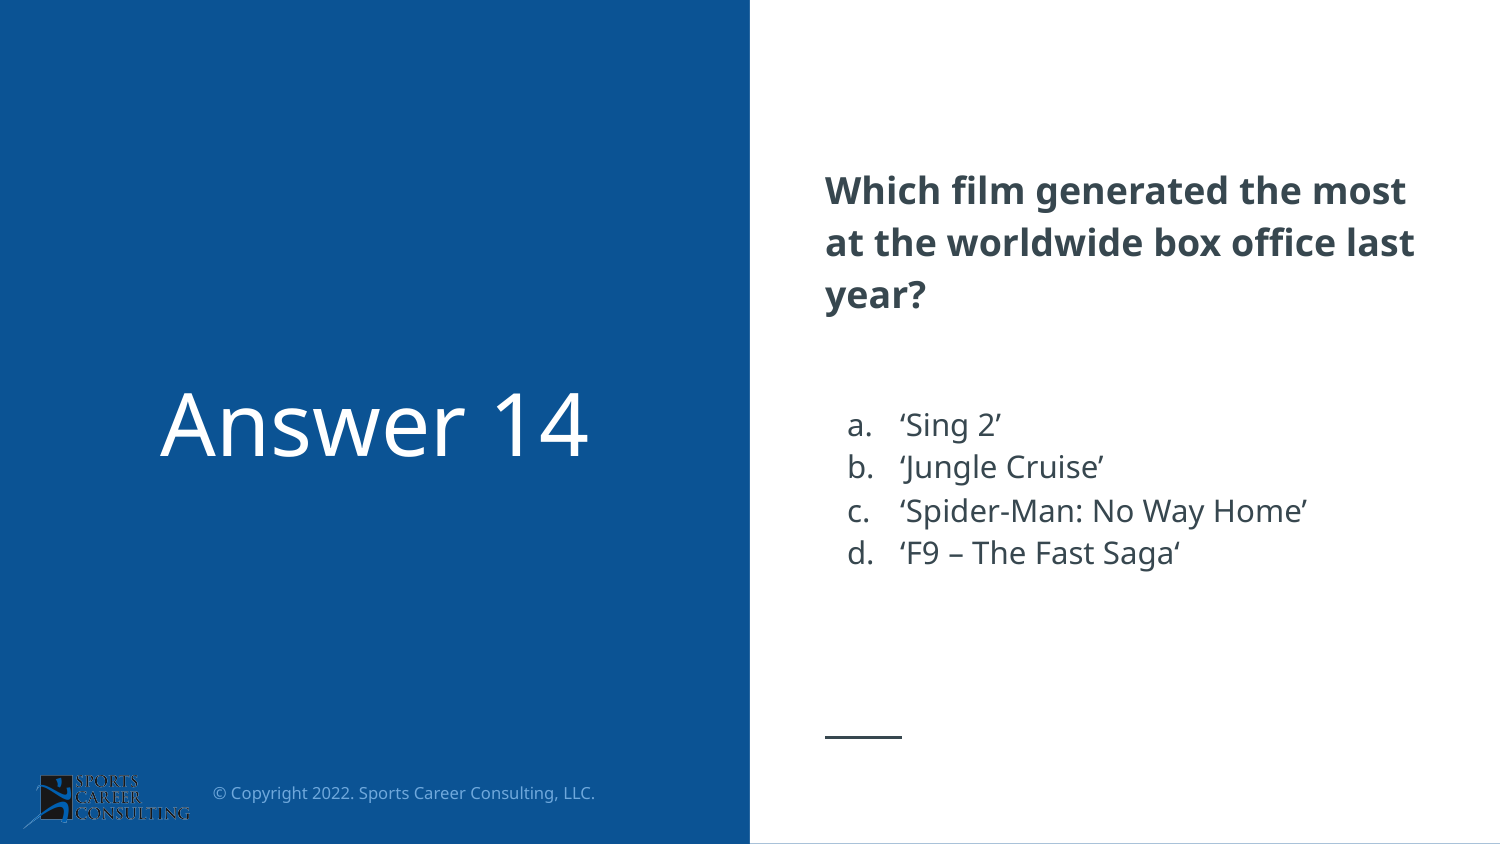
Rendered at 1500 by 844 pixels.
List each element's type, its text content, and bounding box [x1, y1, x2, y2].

picture [22, 774, 190, 829]
title Answer 14 [43, 298, 708, 546]
list Which film generated the most at the worldwide box office last year? ‘Sing 2’ ‘Jungle Cruise’ ‘Spider-Man: No Way Home’ ‘F9 – The Fast Saga‘ [810, 118, 1455, 725]
text_box © Copyright 2022. Sports Career Consulting, LLC. [197, 767, 750, 838]
